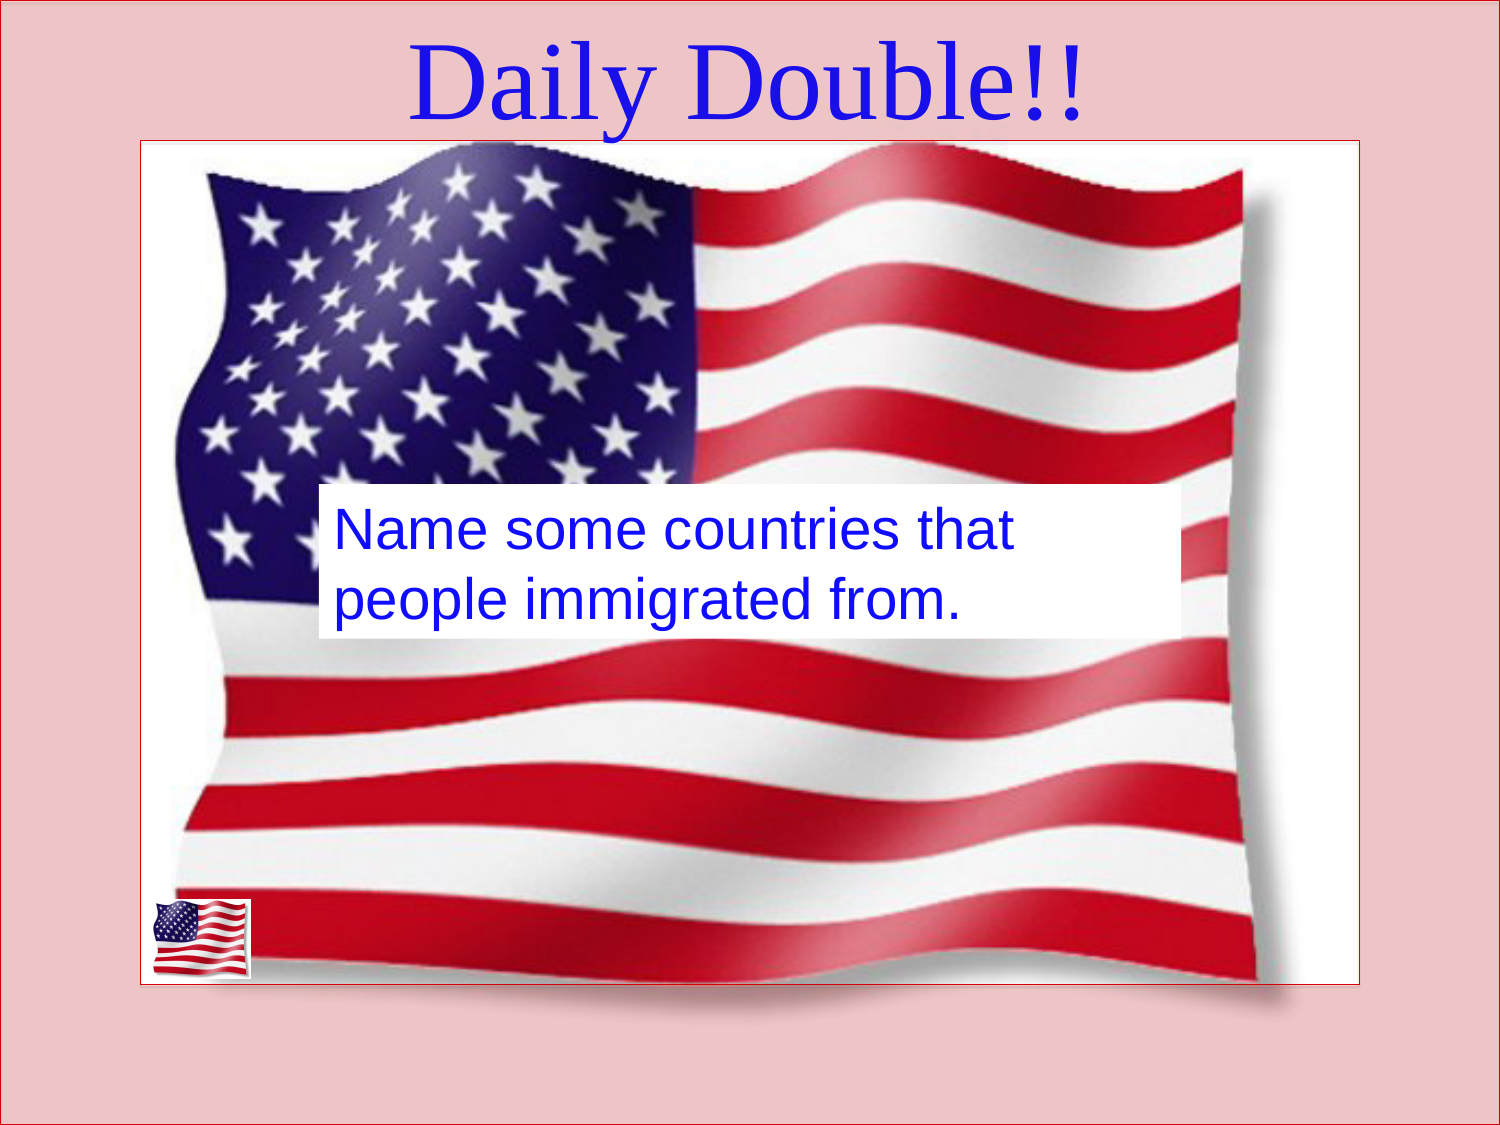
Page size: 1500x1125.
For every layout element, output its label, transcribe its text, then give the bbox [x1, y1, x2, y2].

text_box Daily Double!! [392, 0, 1108, 123]
picture [137, 124, 1313, 1033]
text_box [0, 0, 1500, 1125]
